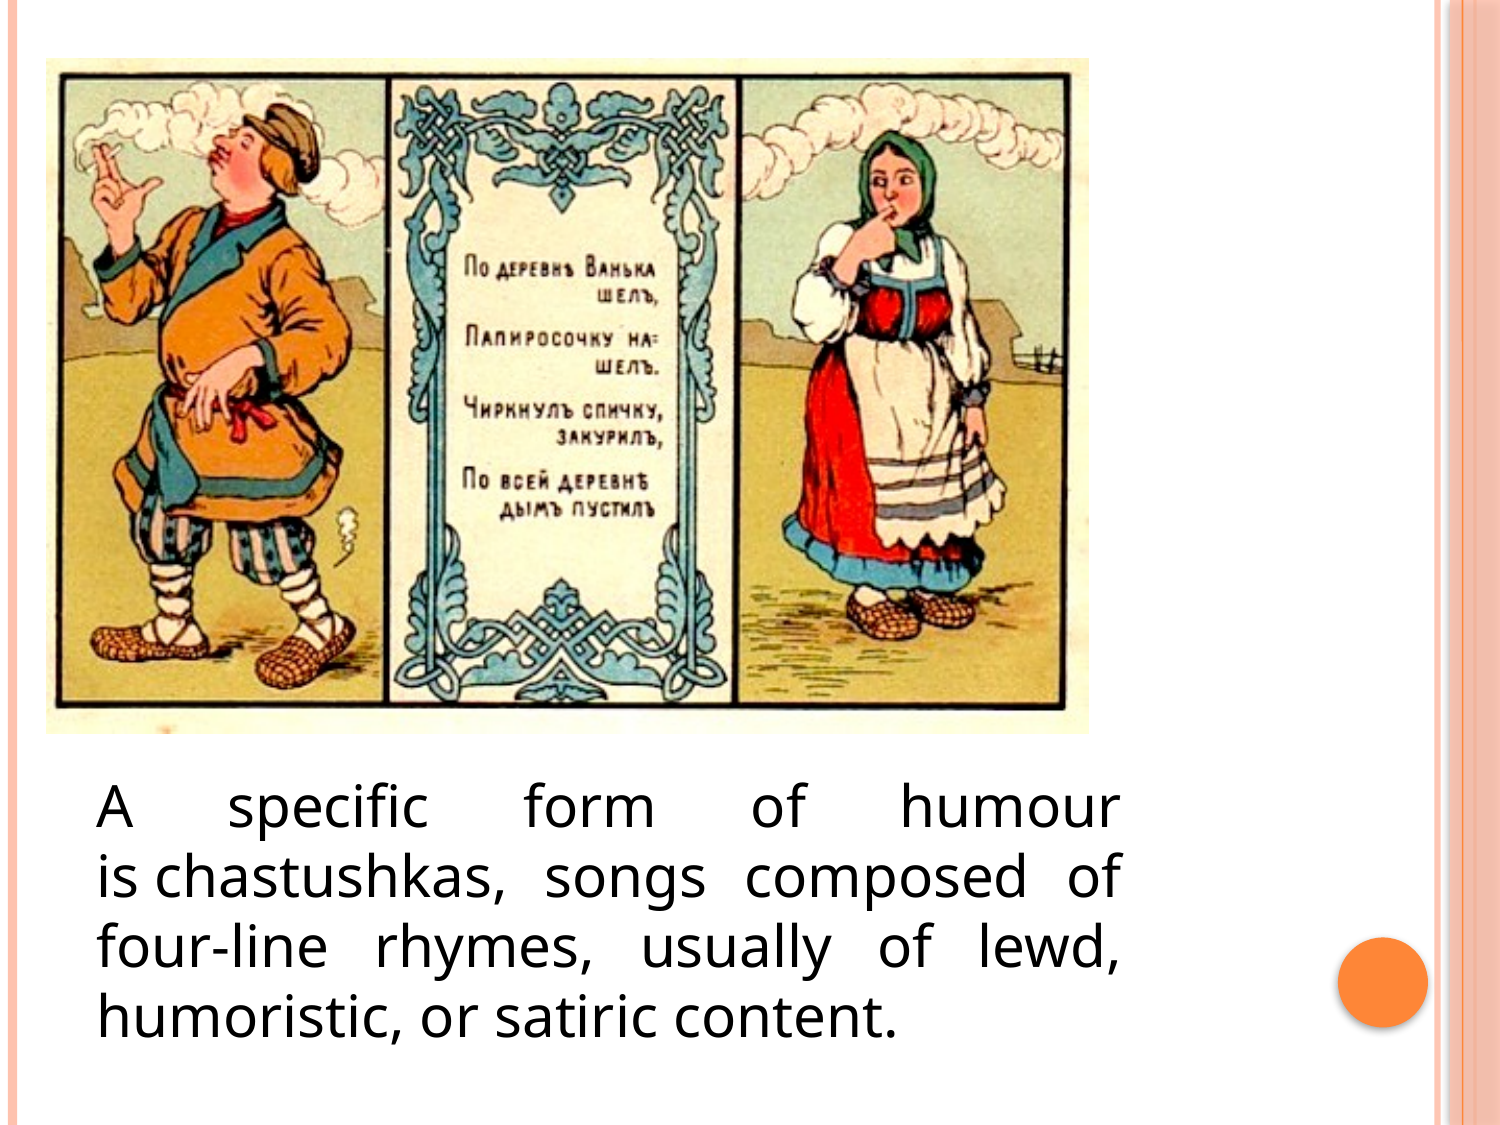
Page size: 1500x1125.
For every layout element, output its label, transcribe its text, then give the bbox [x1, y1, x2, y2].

picture [46, 57, 1090, 734]
text_box A specific form of humour is chastushkas, songs composed of four-line rhymes, usually of lewd, humoristic, or satiric content. [81, 761, 1137, 1057]
